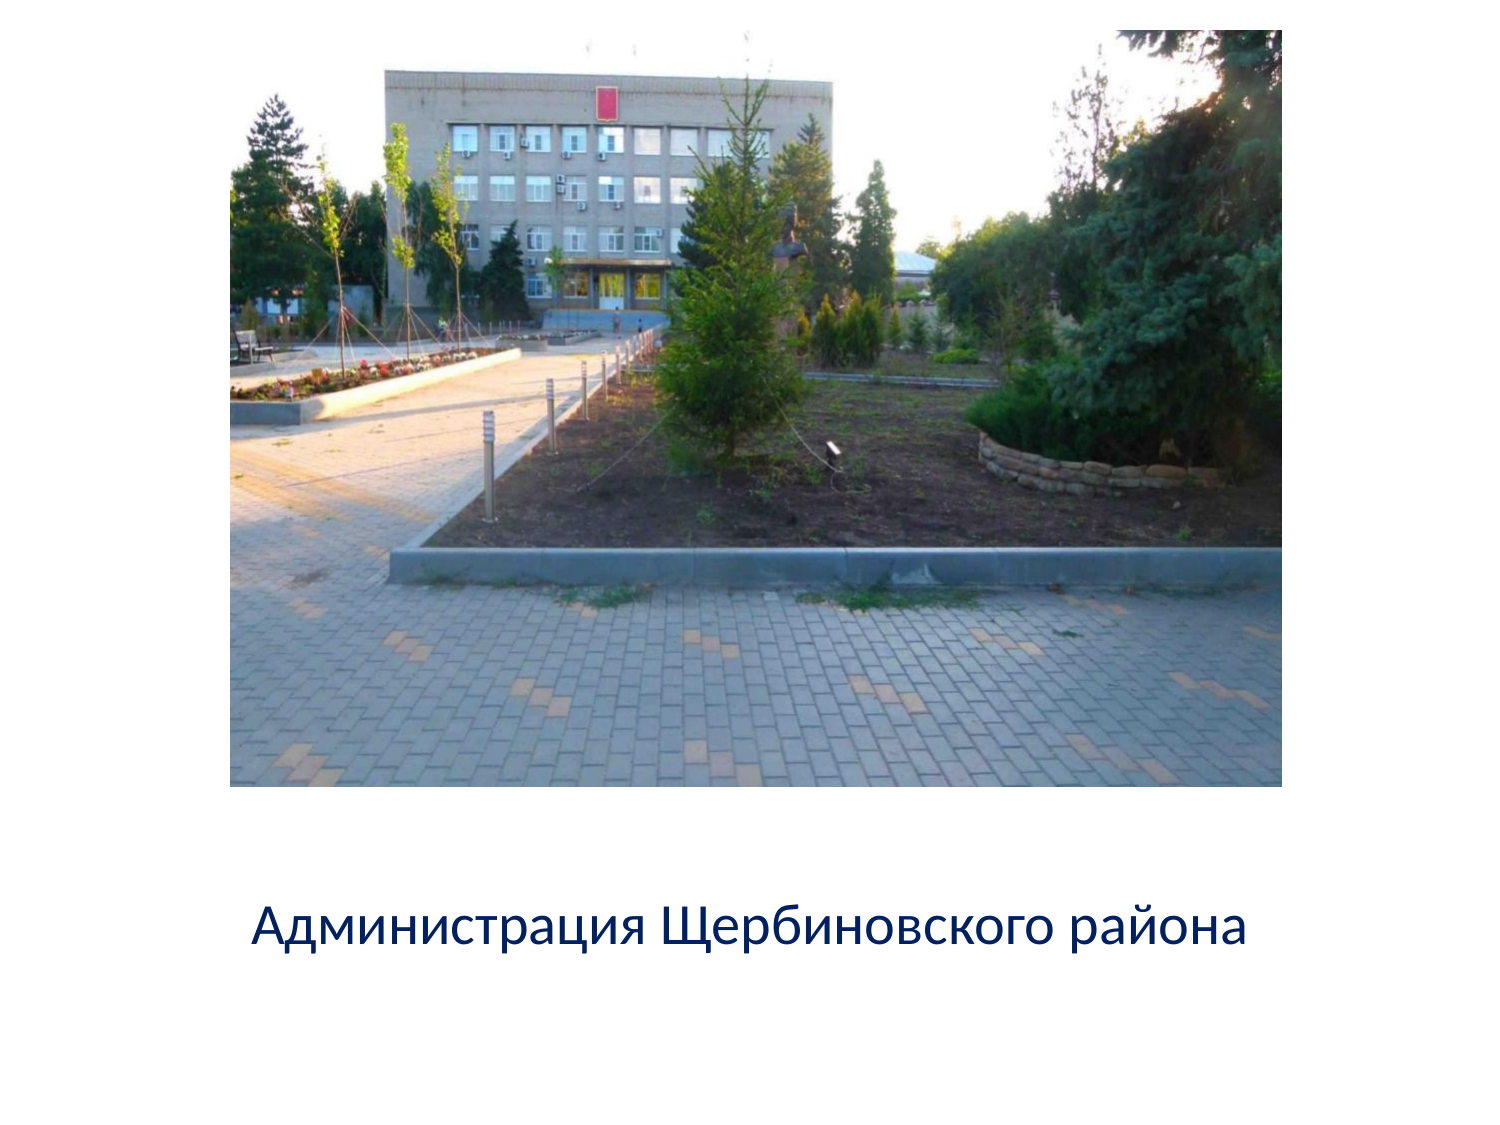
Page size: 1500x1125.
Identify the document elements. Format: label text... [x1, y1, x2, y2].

title Администрация Щербиновского района [75, 798, 1425, 1043]
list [229, 30, 1282, 788]
